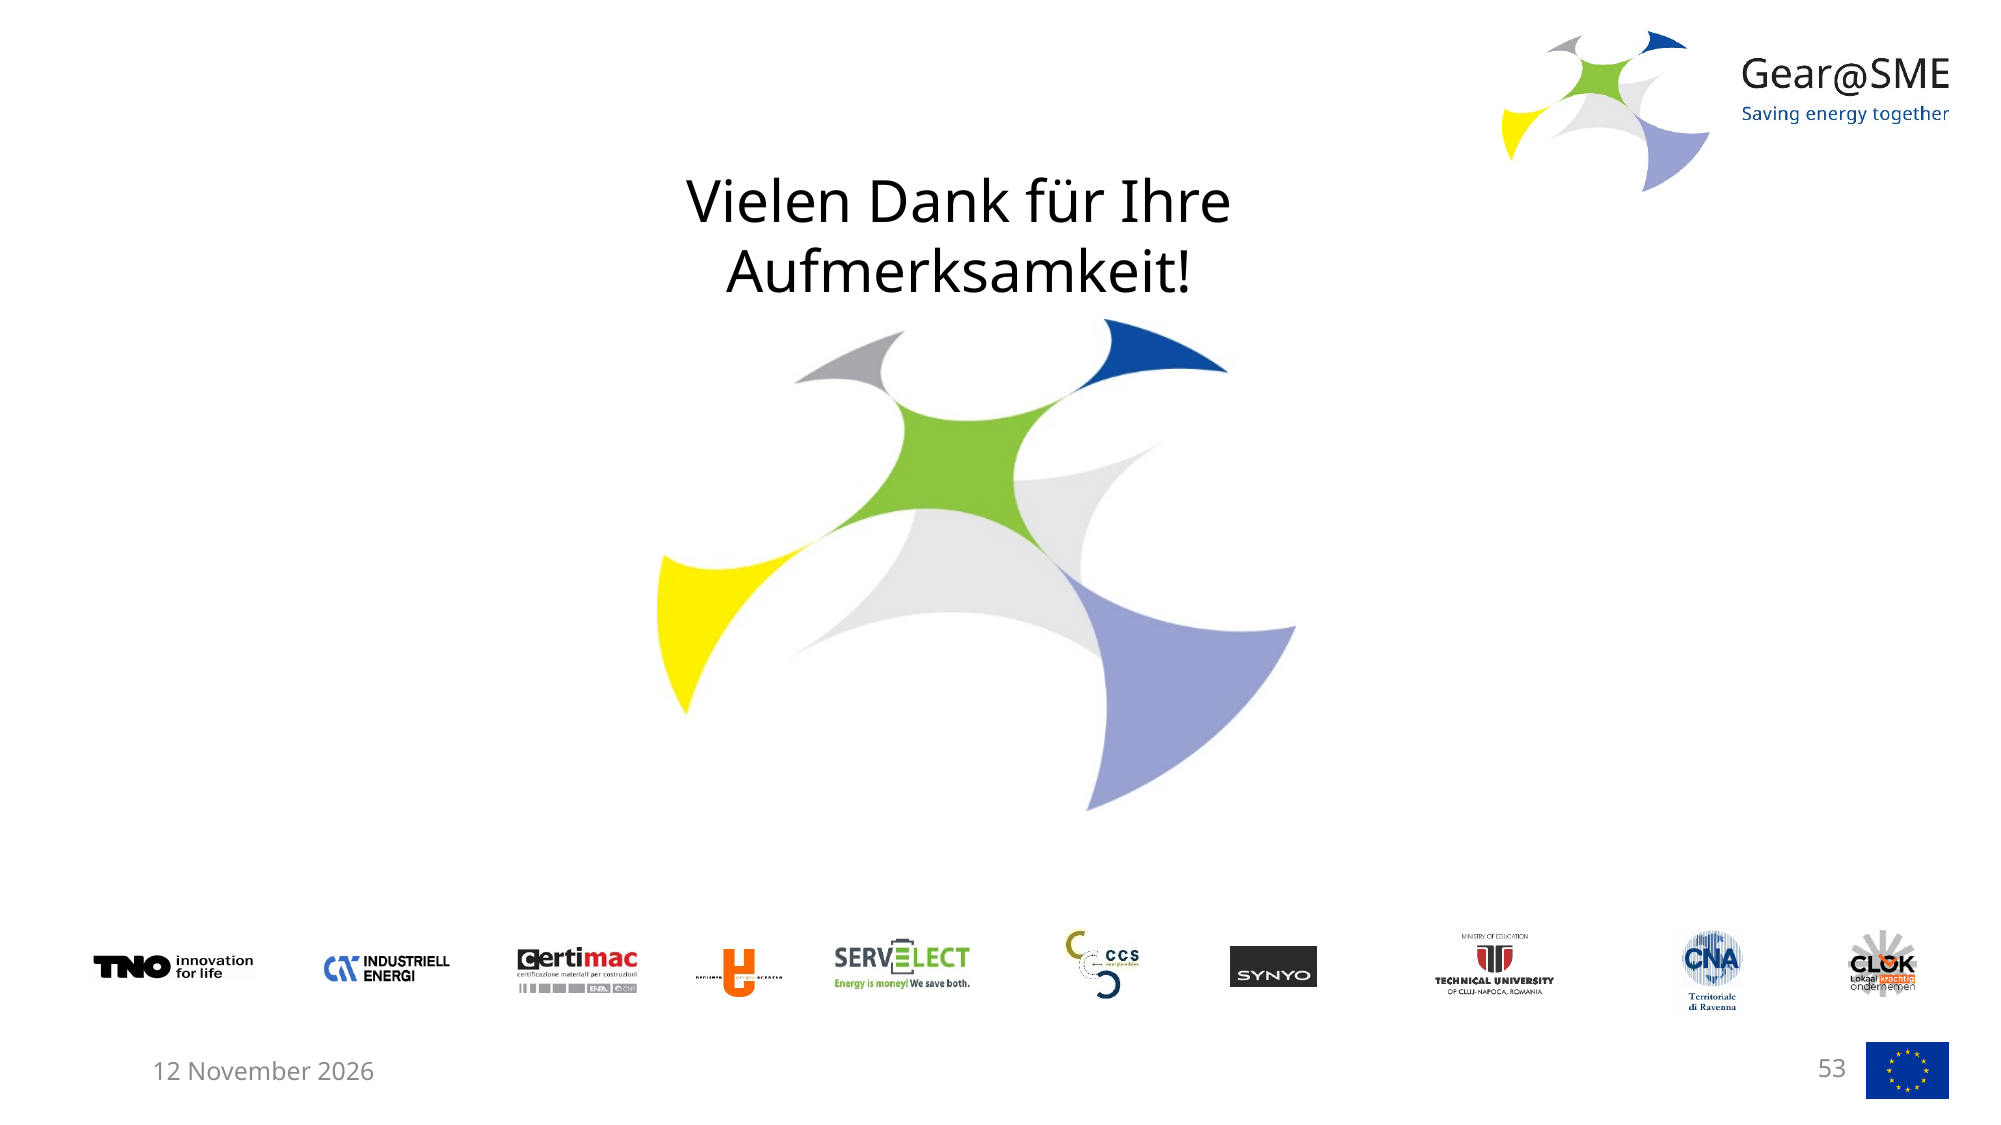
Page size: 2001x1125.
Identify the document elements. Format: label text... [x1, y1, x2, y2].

slide_number 53 [1411, 1039, 1862, 1100]
picture [517, 947, 637, 993]
picture [1502, 31, 1949, 192]
picture [1065, 928, 1140, 1001]
picture [1848, 930, 1917, 997]
picture [1230, 946, 1317, 987]
picture [1430, 934, 1560, 995]
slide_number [137, 1042, 588, 1103]
picture [822, 930, 982, 990]
picture [1670, 925, 1747, 1016]
picture [311, 938, 463, 997]
picture [1866, 1042, 1949, 1099]
picture [90, 952, 257, 981]
text_box Vielen Dank für Ihre Aufmerksamkeit! [471, 156, 1447, 311]
picture [696, 949, 782, 998]
picture [657, 319, 1296, 811]
